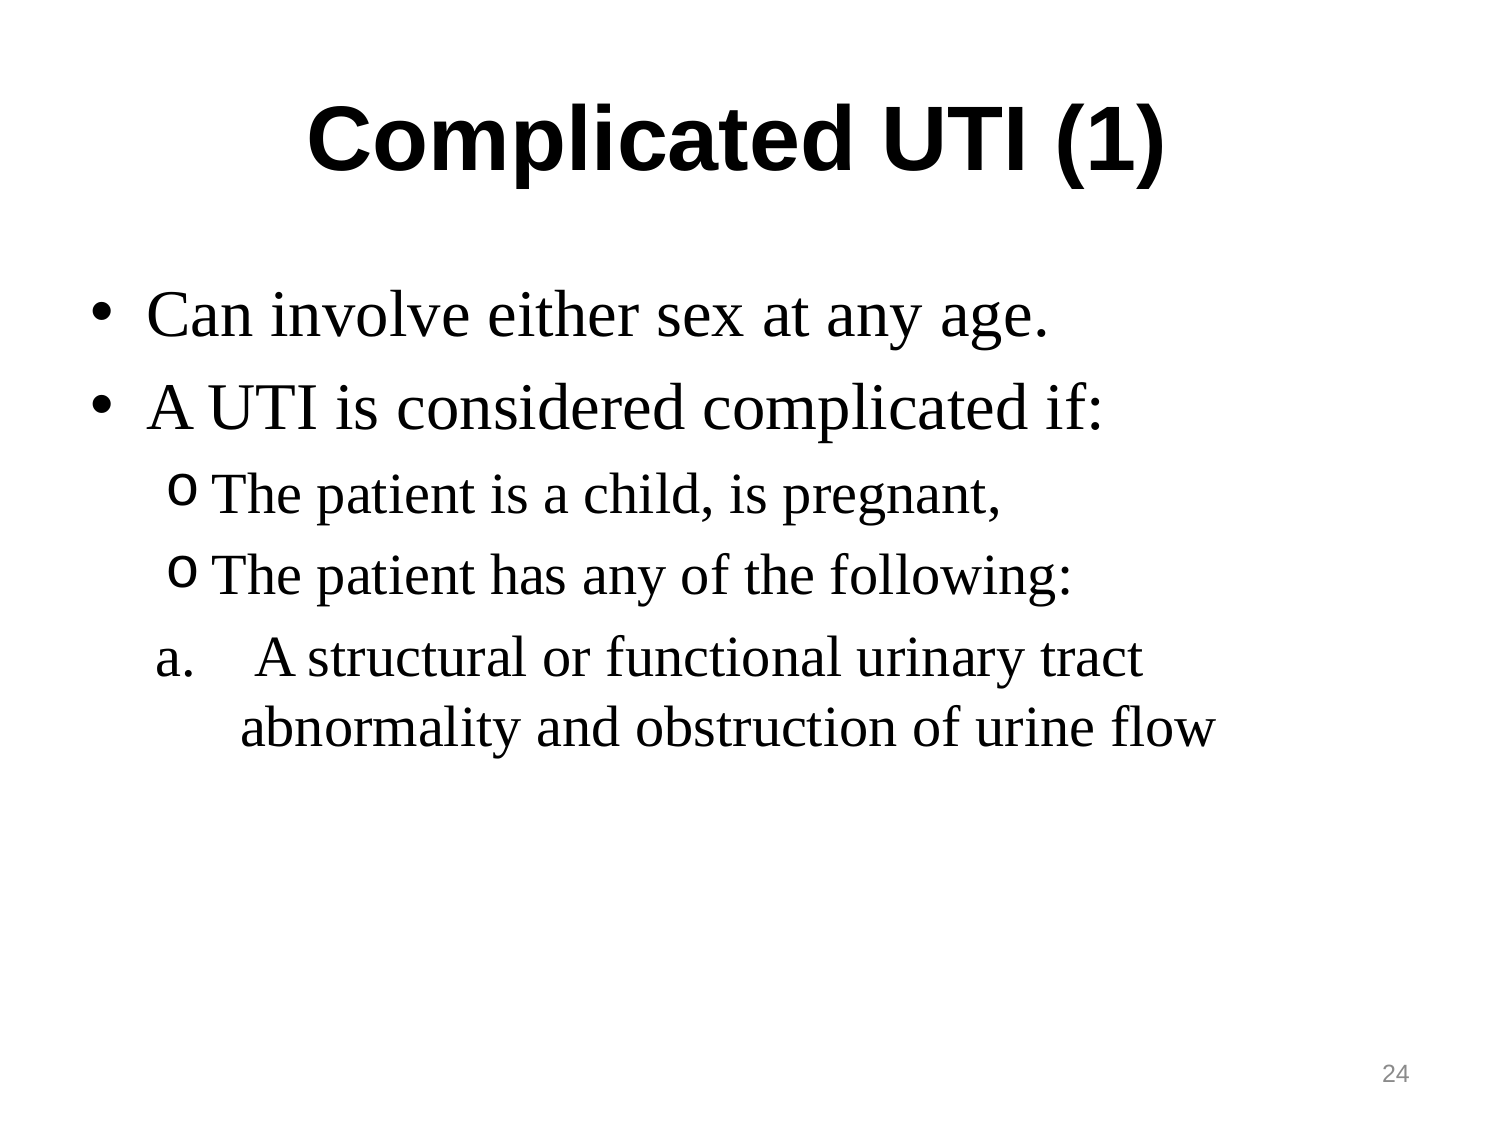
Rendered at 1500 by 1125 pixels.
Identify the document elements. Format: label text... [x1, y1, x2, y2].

slide_number 24 [1074, 1042, 1425, 1103]
list Can involve either sex at any age. A UTI is considered complicated if: The patient is a child, is pregnant, The patient has any of the following: A structural or functional urinary tract abnormality and obstruction of urine flow [75, 262, 1425, 1005]
title Complicated UTI (1) [75, 40, 1425, 228]
